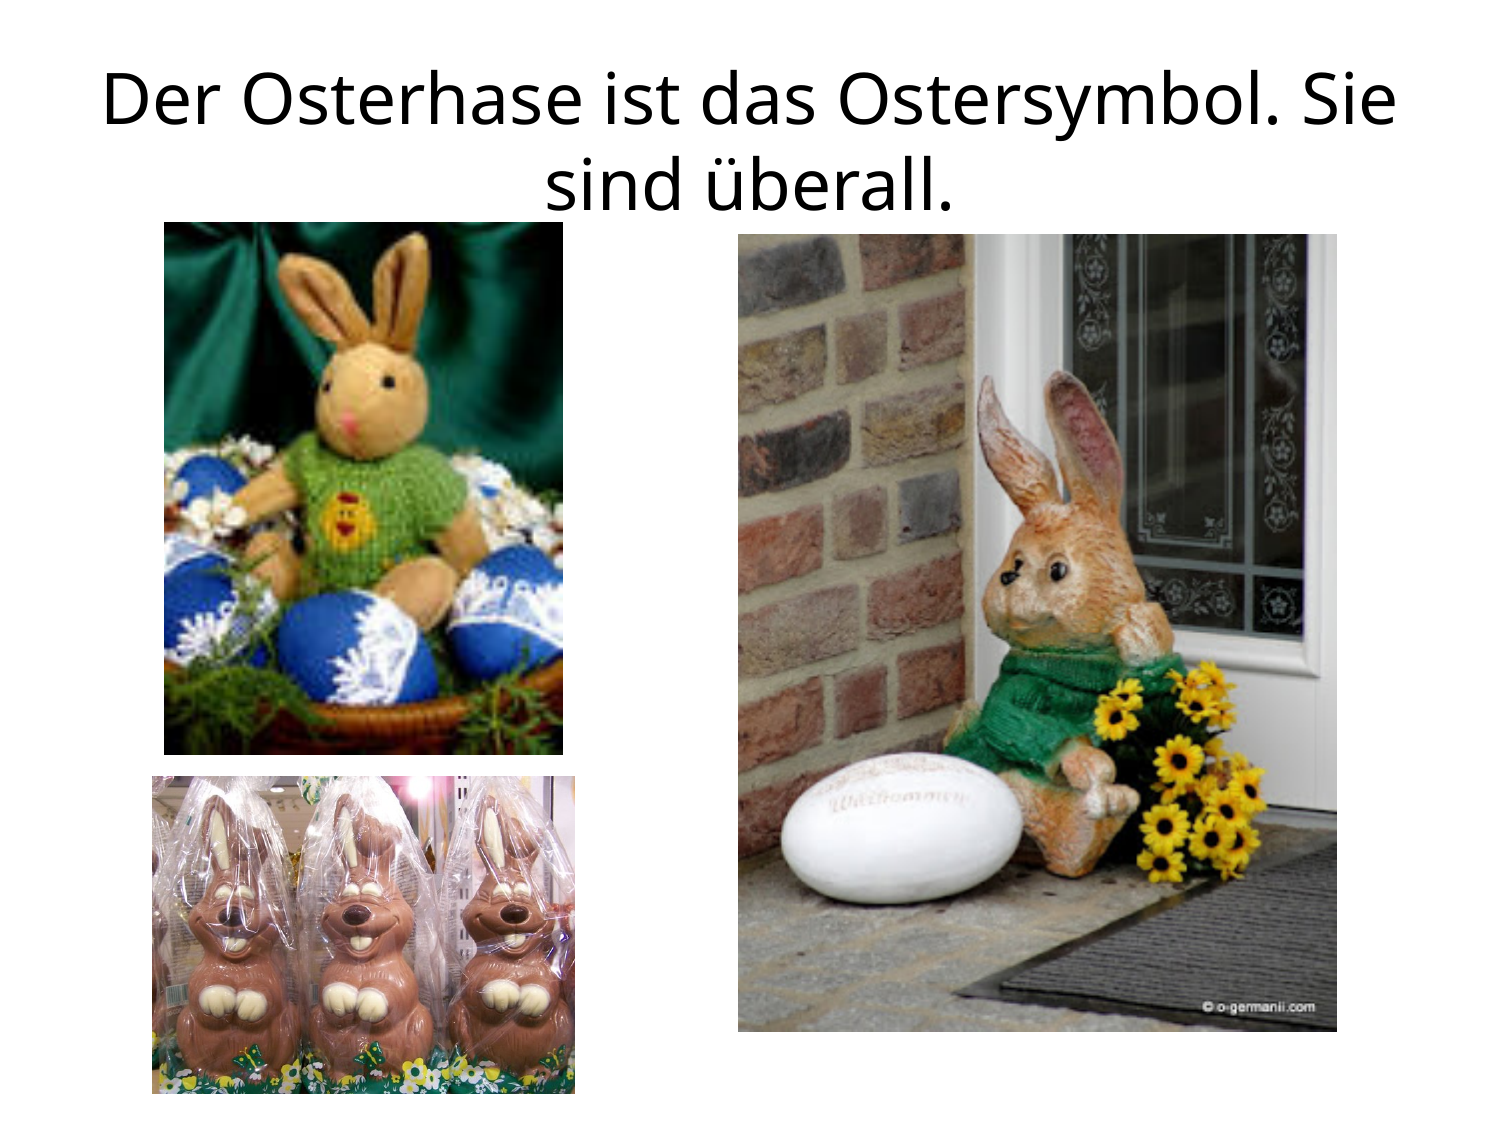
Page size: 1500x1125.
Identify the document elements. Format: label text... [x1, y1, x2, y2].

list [163, 222, 563, 756]
picture [152, 776, 575, 1094]
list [738, 234, 1337, 1032]
title Der Osterhase ist das Ostersymbol. Sie sind überall. [75, 45, 1425, 233]
